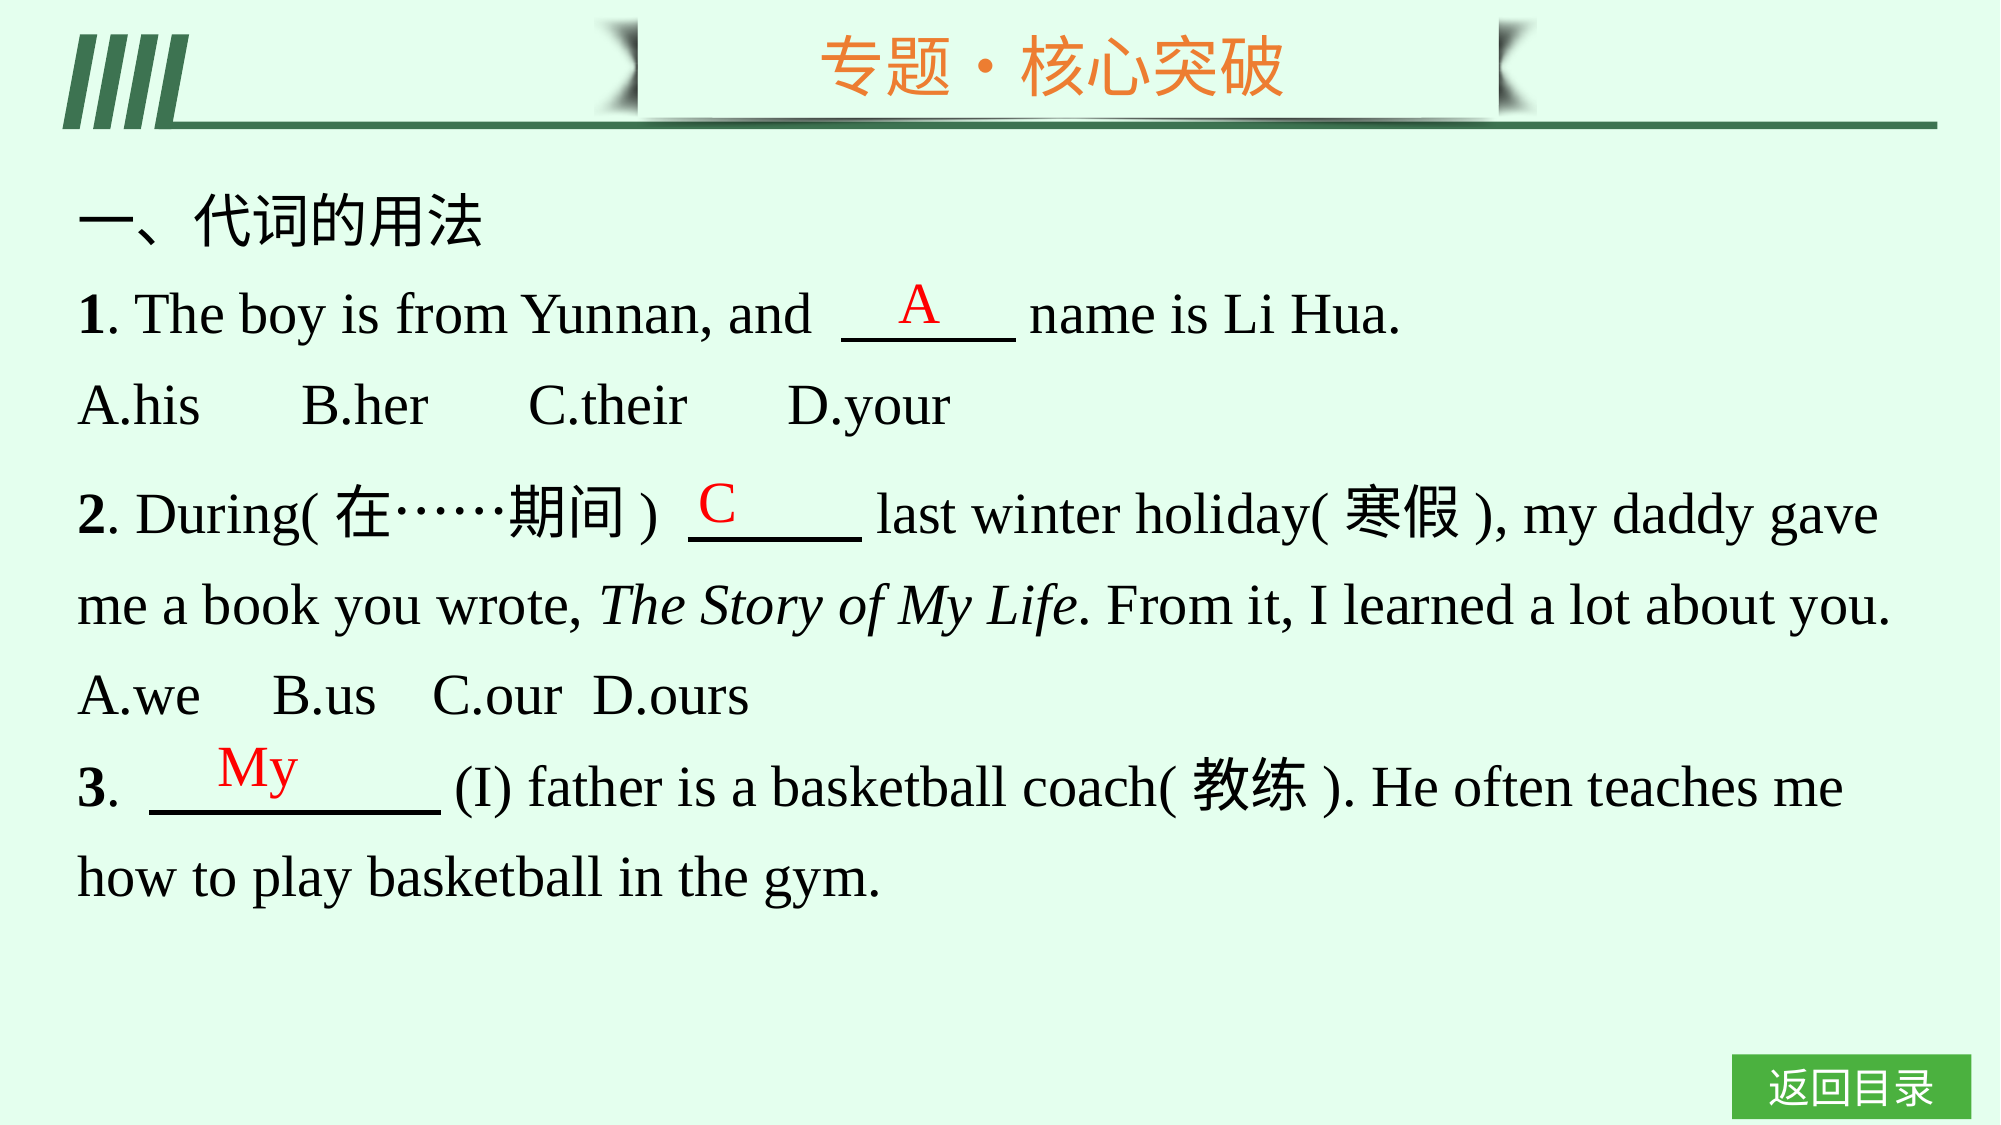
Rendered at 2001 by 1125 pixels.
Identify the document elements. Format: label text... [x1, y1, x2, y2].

text_box A [884, 258, 968, 343]
text_box 一、代词的用法 1. The boy is from Yunnan, and name is Li Hua. A.his B.her C.their D.your [62, 155, 1938, 444]
text_box 2. During(在……期间) last winter holiday(寒假), my daddy gave me a book you wrote, The Story of My Life. From it, I learned a lot about you. A.we B.us C.our D.ours 3. (I) father is a basketball coach(教练). He often teaches me how to play basketball in the gym. [62, 446, 1938, 916]
text_box C [683, 456, 752, 542]
text_box My [203, 720, 314, 806]
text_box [594, 16, 1537, 127]
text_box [62, 34, 1938, 130]
